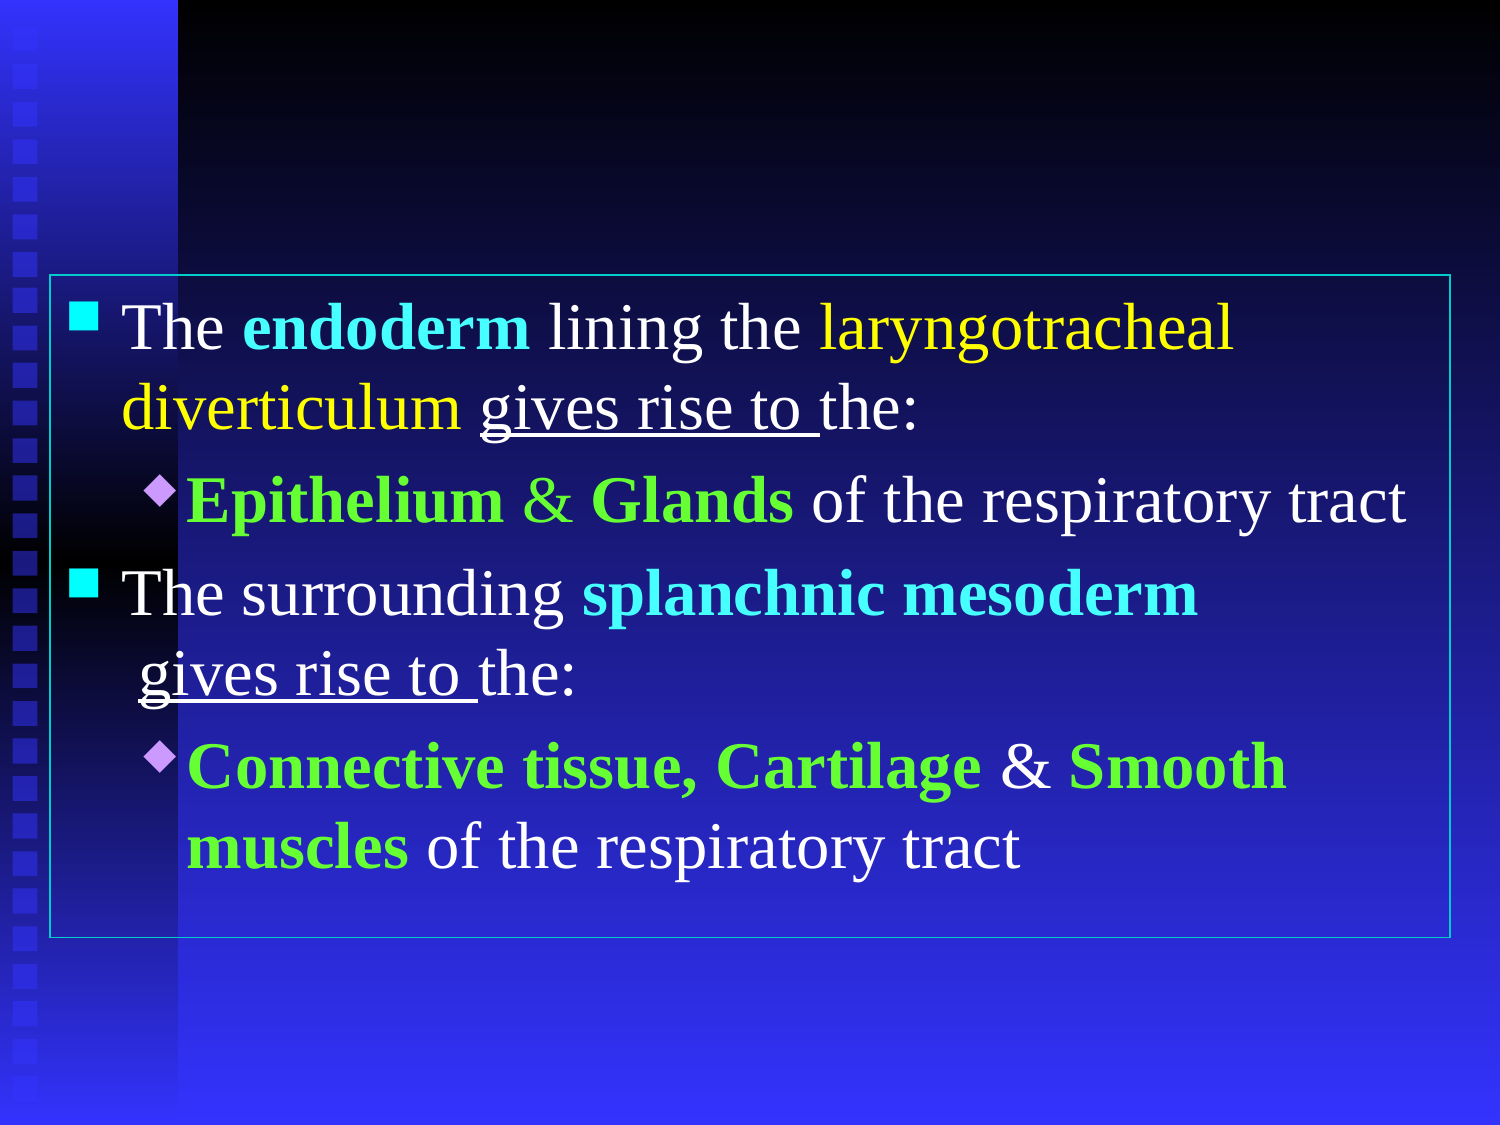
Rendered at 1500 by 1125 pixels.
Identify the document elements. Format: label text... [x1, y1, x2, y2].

list The endoderm lining the laryngotracheal diverticulum gives rise to the: Epithelium & Glands of the respiratory tract The surrounding splanchnic mesoderm gives rise to the: Connective tissue, Cartilage & Smooth muscles of the respiratory tract [49, 274, 1451, 938]
